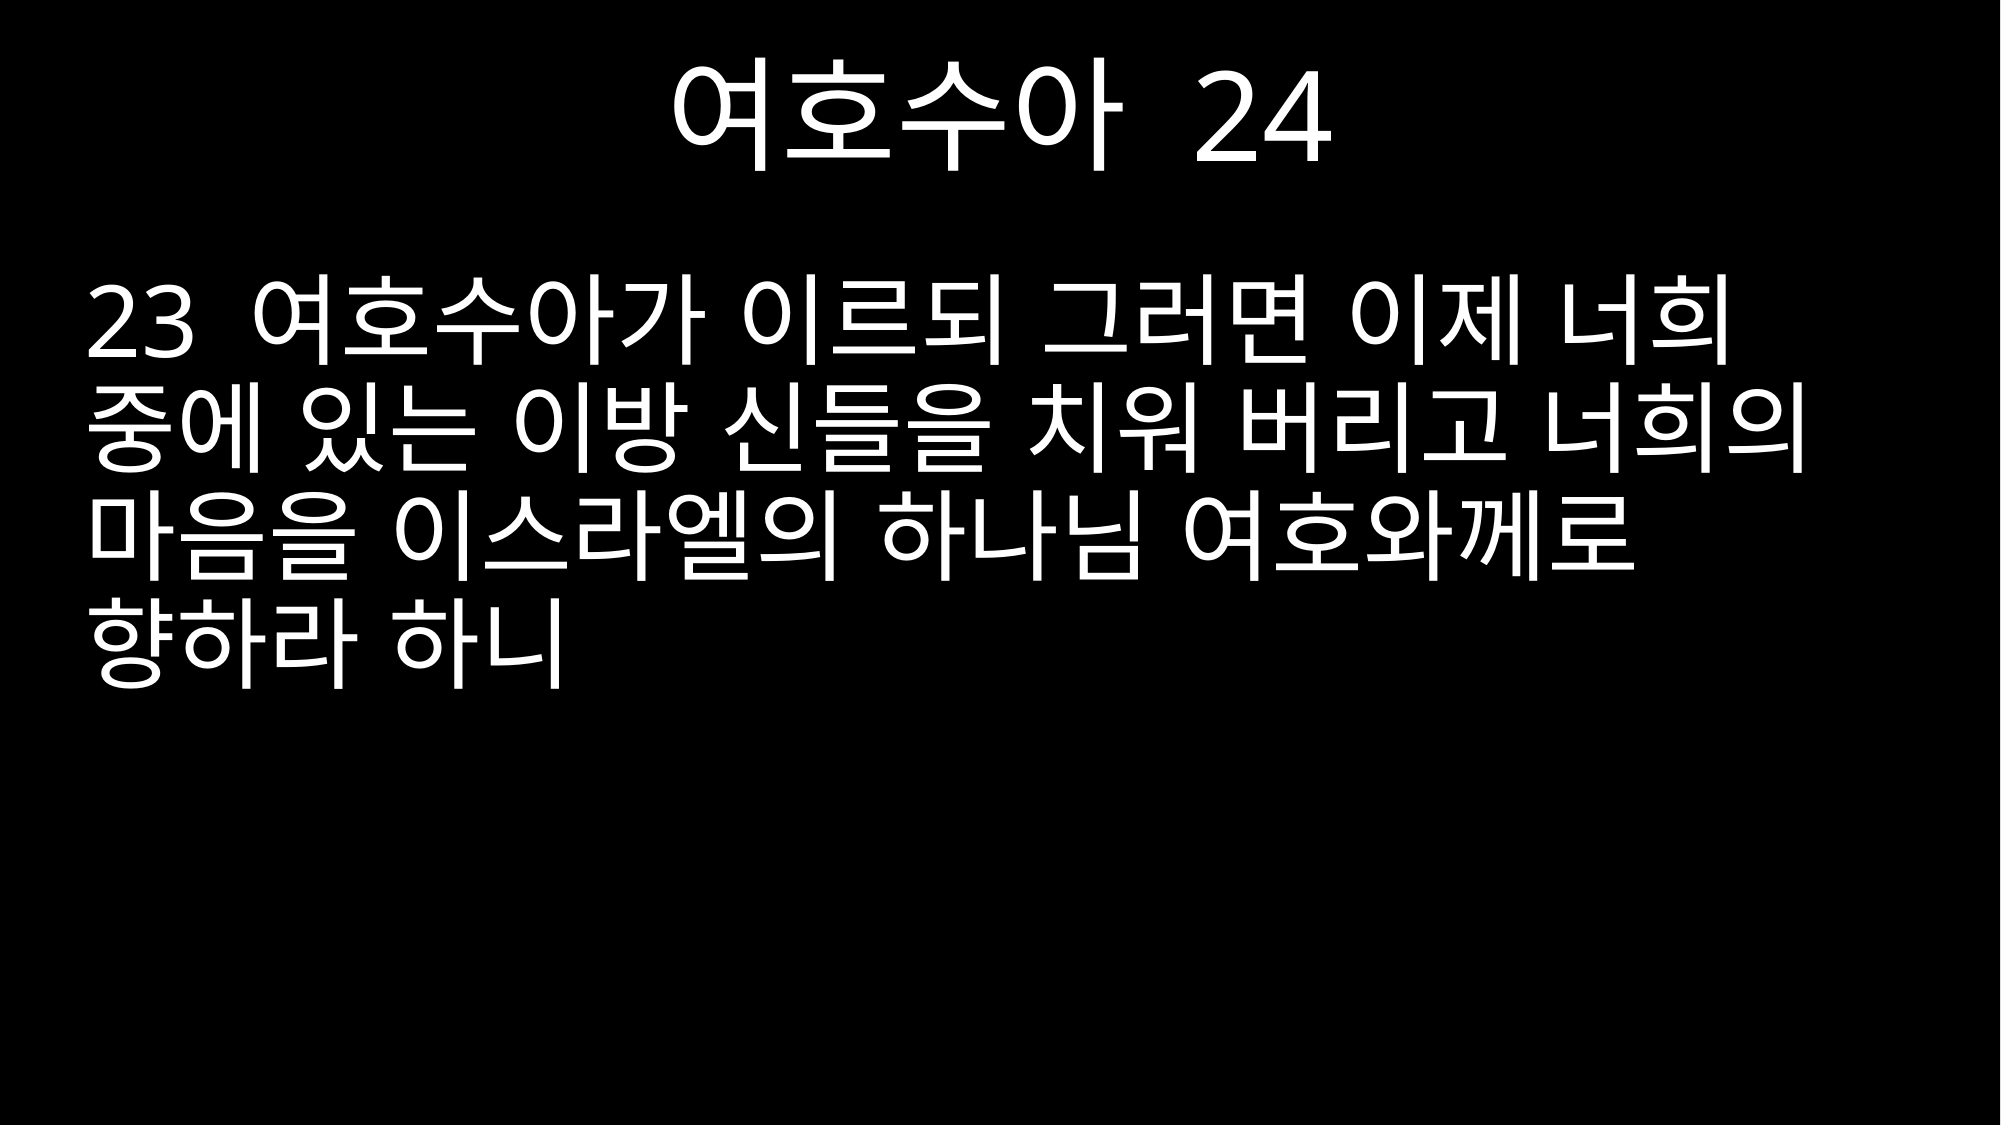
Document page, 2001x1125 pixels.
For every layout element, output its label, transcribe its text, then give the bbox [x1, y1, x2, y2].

list 23 여호수아가 이르되 그러면 이제 너희 중에 있는 이방 신들을 치워 버리고 너희의 마음을 이스라엘의 하나님 여호와께로 향하라 하니 [69, 263, 1953, 423]
footer 여호수아 24 [0, 32, 2000, 192]
picture [0, 0, 2001, 1125]
